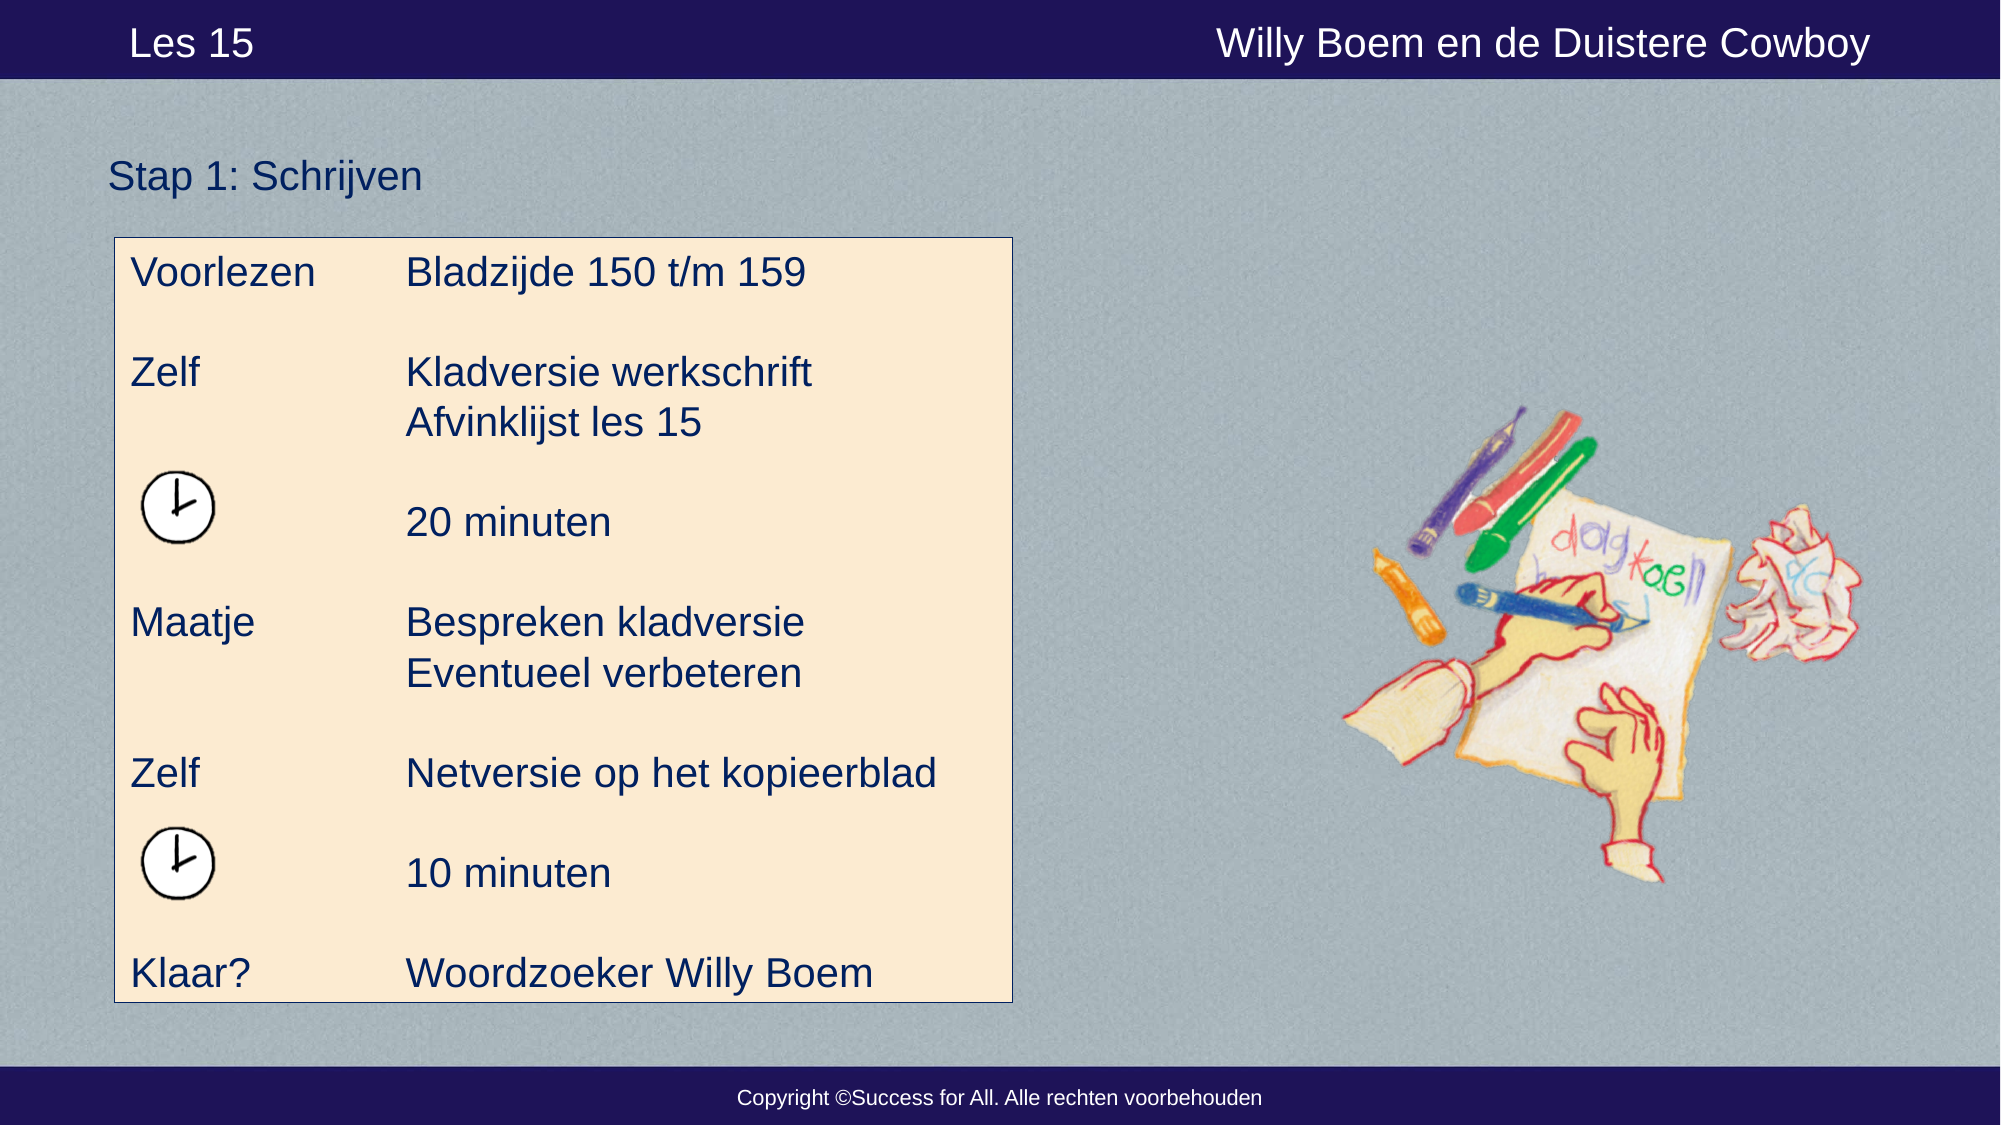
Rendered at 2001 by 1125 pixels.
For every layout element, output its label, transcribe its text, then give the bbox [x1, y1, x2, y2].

text_box Voorlezen Bladzijde 150 t/m 159 Zelf Kladversie werkschrift Afvinklijst les 15 20 minuten Maatje Bespreken kladversie Eventueel verbeteren Zelf Netversie op het kopieerblad 10 minuten Klaar? Woordzoeker Willy Boem [114, 237, 1013, 1003]
picture [0, 0, 2001, 1125]
text_box Willy Boem en de Duistere Cowboy [999, 8, 1886, 73]
text_box Les 15 [114, 8, 354, 73]
text_box Copyright ©Success for All. Alle rechten voorbehouden [0, 1076, 2000, 1125]
text_box Stap 1: Schrijven [92, 141, 886, 207]
